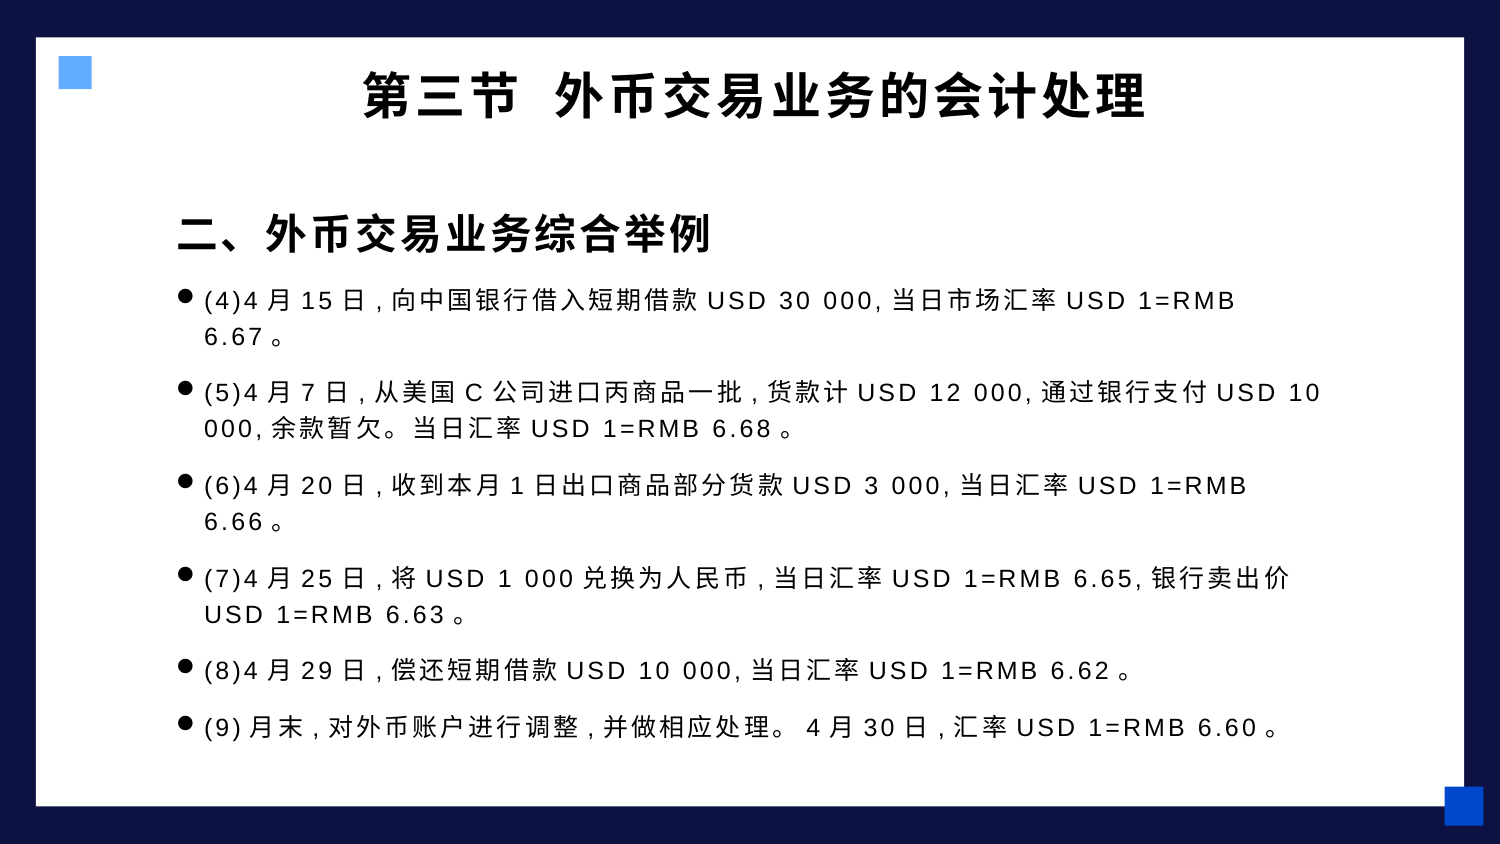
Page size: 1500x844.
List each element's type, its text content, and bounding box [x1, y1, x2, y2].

list 二、外币交易业务综合举例 (4)4月15日,向中国银行借入短期借款USD 30 000,当日市场汇率USD 1=RMB 6.67。 (5)4月7日,从美国C公司进口丙商品一批,货款计USD 12 000,通过银行支付USD 10 000,余款暂欠。当日汇率USD 1=RMB 6.68。 (6)4月20日,收到本月1日出口商品部分货款USD 3 000,当日汇率USD 1=RMB 6.66。 (7)4月25日,将USD 1 000兑换为人民币,当日汇率USD 1=RMB 6.65,银行卖出价USD 1=RMB 6.63。 (8)4月29日,偿还短期借款USD 10 000,当日汇率USD 1=RMB 6.62。 (9)月末,对外币账户进行调整,并做相应处理。4月30日,汇率USD 1=RMB 6.60。 [159, 197, 1344, 622]
title 第三节 外币交易业务的会计处理 [159, 43, 1344, 133]
